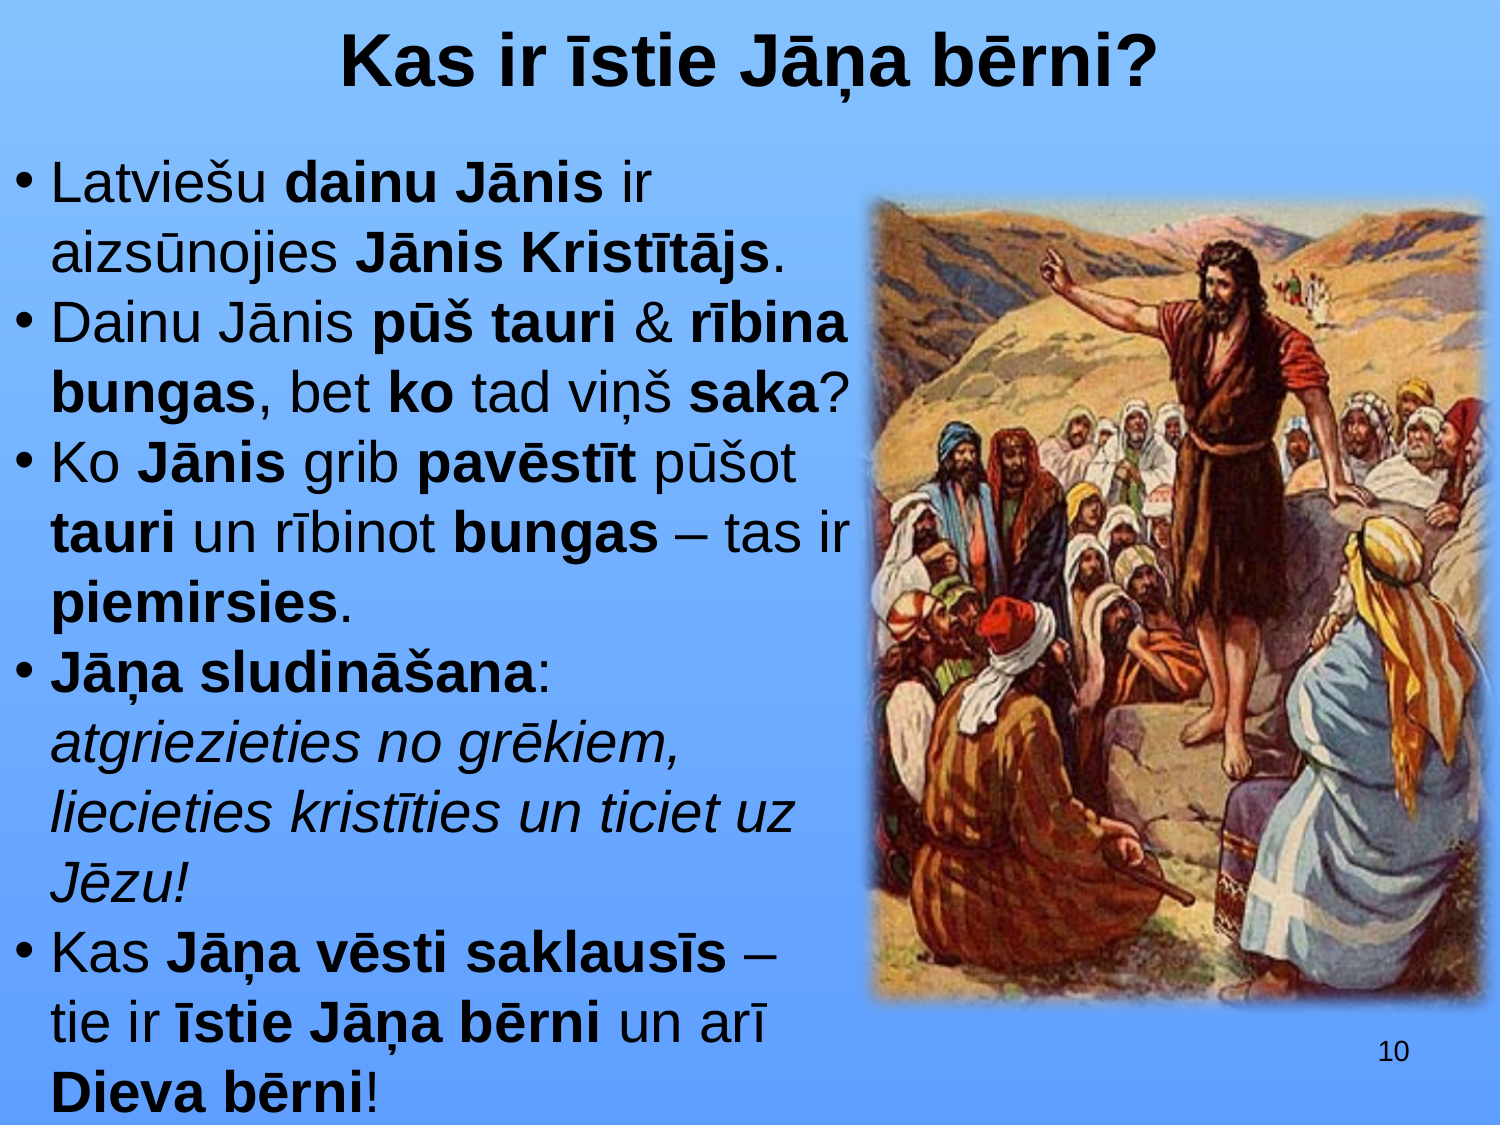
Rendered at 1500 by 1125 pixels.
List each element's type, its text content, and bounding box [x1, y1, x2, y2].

picture [855, 183, 1500, 1018]
text_box Latviešu dainu Jānis ir aizsūnojies Jānis Kristītājs. Dainu Jānis pūš tauri & rībina bungas, bet ko tad viņš saka? Ko Jānis grib pavēstīt pūšot tauri un rībinot bungas – tas ir piemirsies. Jāņa sludināšana: atgriezieties no grēkiem, liecieties kristīties un ticiet uz Jēzu! Kas Jāņa vēsti saklausīs – tie ir īstie Jāņa bērni un arī Dieva bērni! [0, 137, 868, 1125]
slide_number 10 [1074, 1025, 1426, 1103]
text_box Kas ir īstie Jāņa bērni? [0, 0, 1500, 114]
